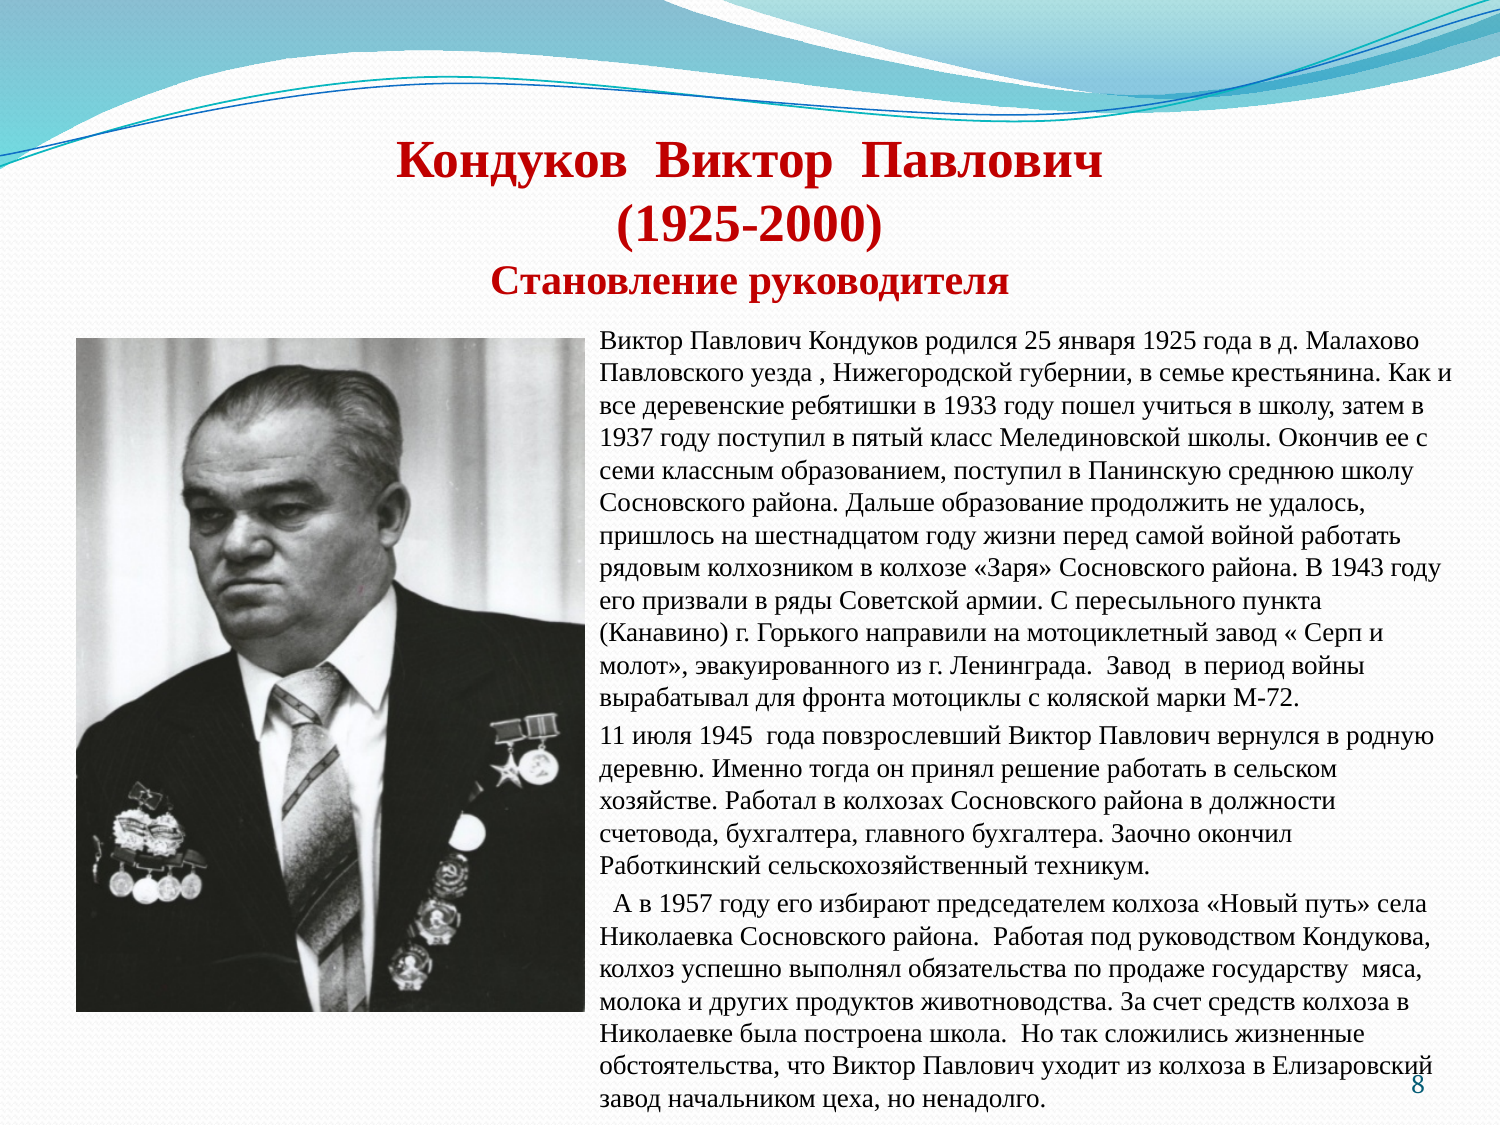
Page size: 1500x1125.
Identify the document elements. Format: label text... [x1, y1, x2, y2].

list Виктор Павлович Кондуков родился 25 января 1925 года в д. Малахово Павловского уезда , Нижегородской губернии, в семье крестьянина. Как и все деревенские ребятишки в 1933 году пошел учиться в школу, затем в 1937 году поступил в пятый класс Мелединовской школы. Окончив ее с семи классным образованием, поступил в Панинскую среднюю школу Сосновского района. Дальше образование продолжить не удалось, пришлось на шестнадцатом году жизни перед самой войной работать рядовым колхозником в колхозе «Заря» Сосновского района. В 1943 году его призвали в ряды Советской армии. С пересыльного пункта (Канавино) г. Горького направили на мотоциклетный завод « Серп и молот», эвакуированного из г. Ленинграда. Завод в период войны вырабатывал для фронта мотоциклы с коляской марки М-72. 11 июля 1945 года повзрослевший Виктор Павлович вернулся в родную деревню. Именно тогда он принял решение работать в сельском хозяйстве. Работал в колхозах Сосновского района в должности счетовода, бухгалтера, главного бухгалтера. Заочно окончил Работкинский сельскохозяйственный техникум. А в 1957 году его избирают председателем колхоза «Новый путь» села Николаевка Сосновского района. Работая под руководством Кондукова, колхоз успешно выполнял обязательства по продаже государству мяса, молока и других продуктов животноводства. За счет средств колхоза в Николаевке была построена школа. Но так сложились жизненные обстоятельства, что Виктор Павлович уходит из колхоза в Елизаровский завод начальником цеха, но ненадолго. [584, 314, 1471, 1043]
text_box [1101, 644, 1132, 706]
slide_number 8 [1299, 1042, 1425, 1103]
title Кондуков Виктор Павлович (1925-2000) Становление руководителя [75, 115, 1425, 303]
picture [76, 337, 585, 1012]
